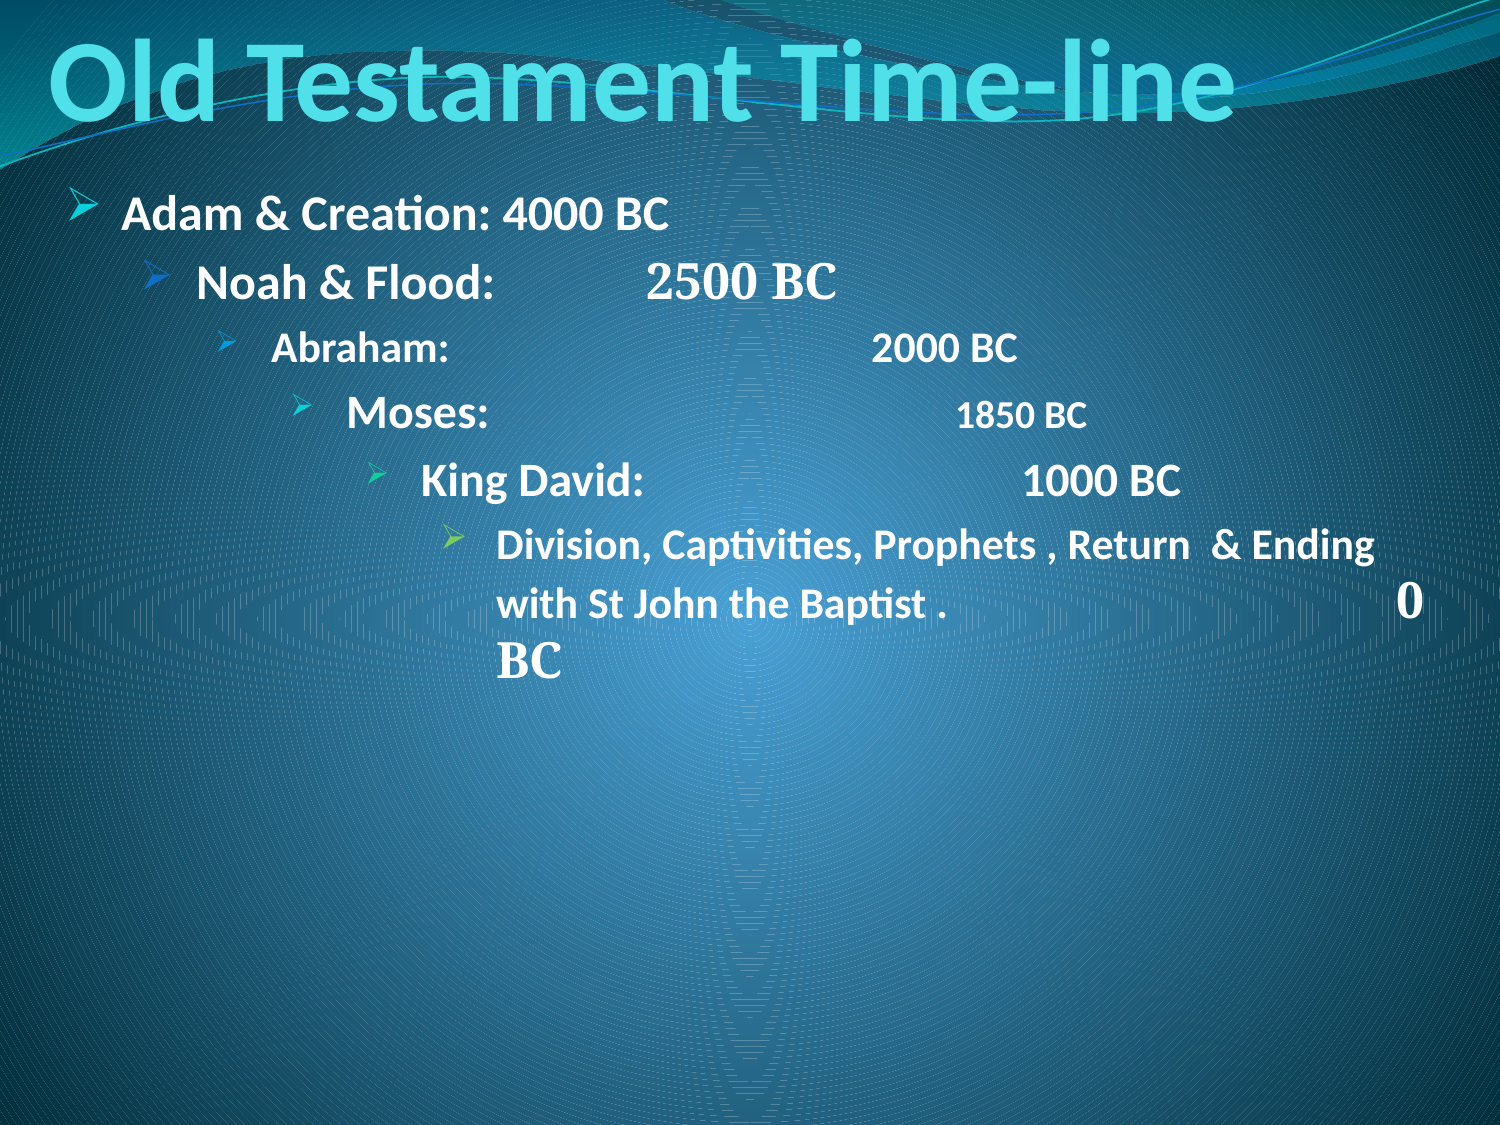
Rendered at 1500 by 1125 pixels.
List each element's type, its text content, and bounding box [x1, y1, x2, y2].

title Old Testament Time-line [17, 3, 1483, 145]
subtitle Adam & Creation: 4000 BC Noah & Flood: 2500 BC Abraham: 2000 BC Moses: 1850 BC King David: 1000 BC Division, Captivities, Prophets , Return & Ending with St John the Baptist . 0 BC [64, 172, 1436, 1059]
